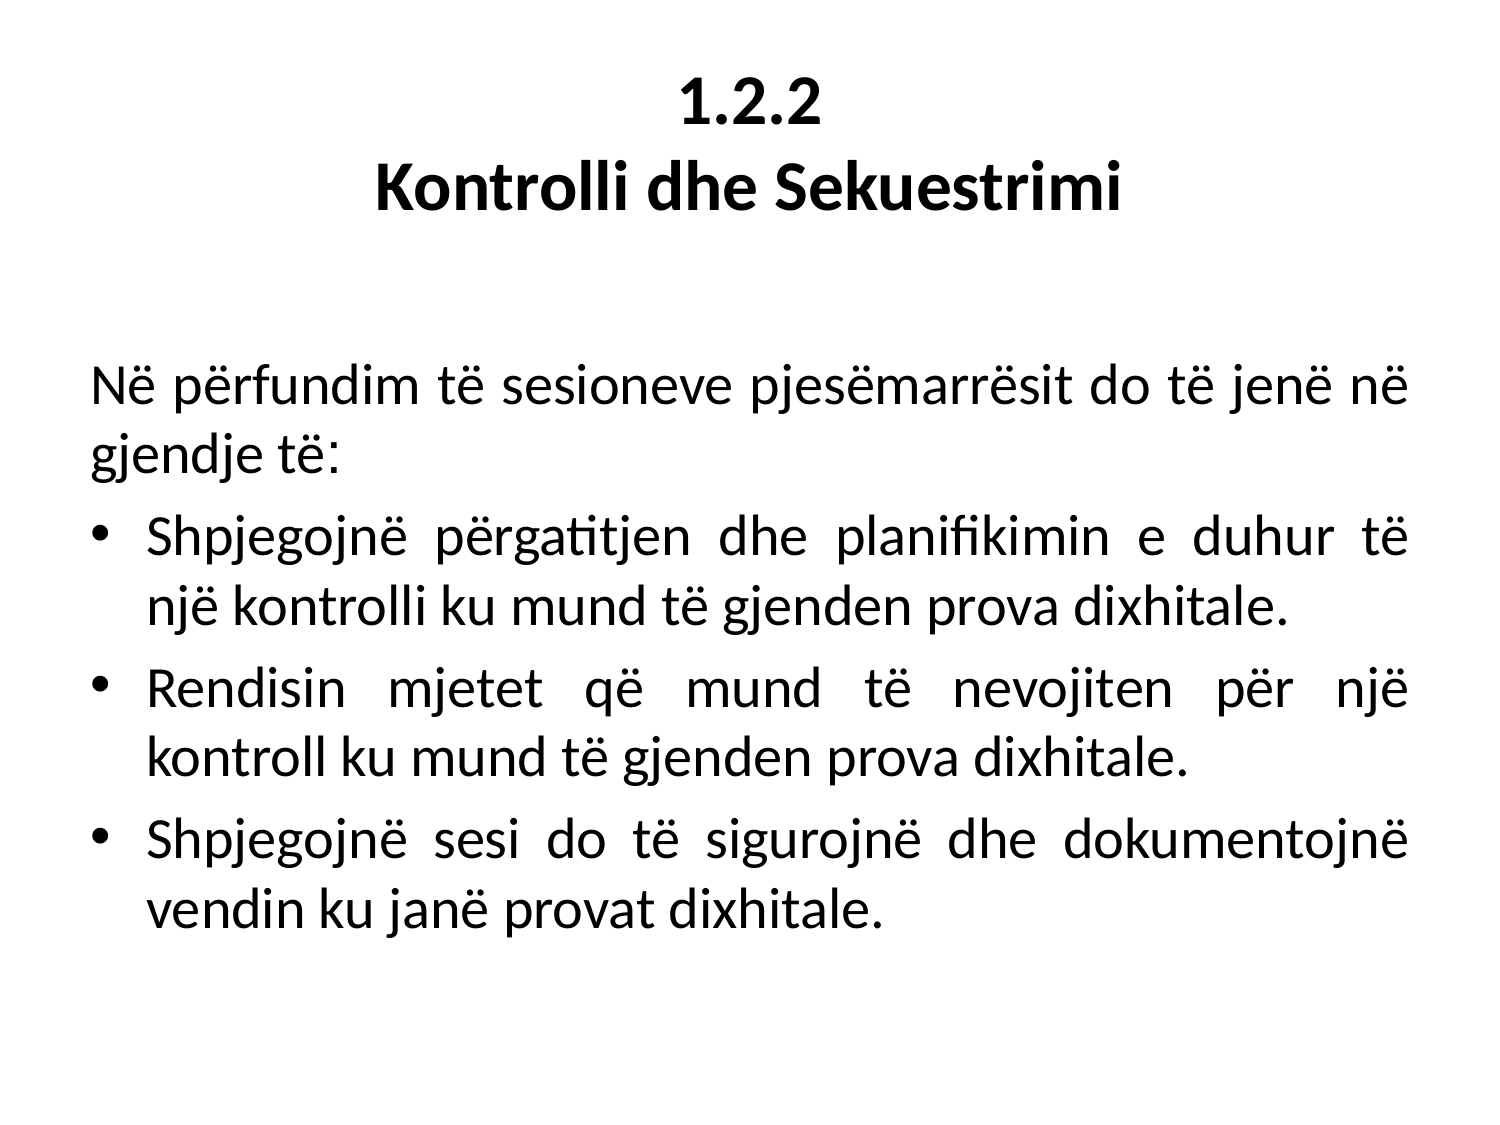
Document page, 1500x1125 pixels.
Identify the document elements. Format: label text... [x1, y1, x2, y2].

title 1.2.2 Kontrolli dhe Sekuestrimi [75, 45, 1425, 233]
list Në përfundim të sesioneve pjesëmarrësit do të jenë në gjendje të: Shpjegojnë përgatitjen dhe planifikimin e duhur të një kontrolli ku mund të gjenden prova dixhitale. Rendisin mjetet që mund të nevojiten për një kontroll ku mund të gjenden prova dixhitale. Shpjegojnë sesi do të sigurojnë dhe dokumentojnë vendin ku janë provat dixhitale. [75, 338, 1425, 1077]
